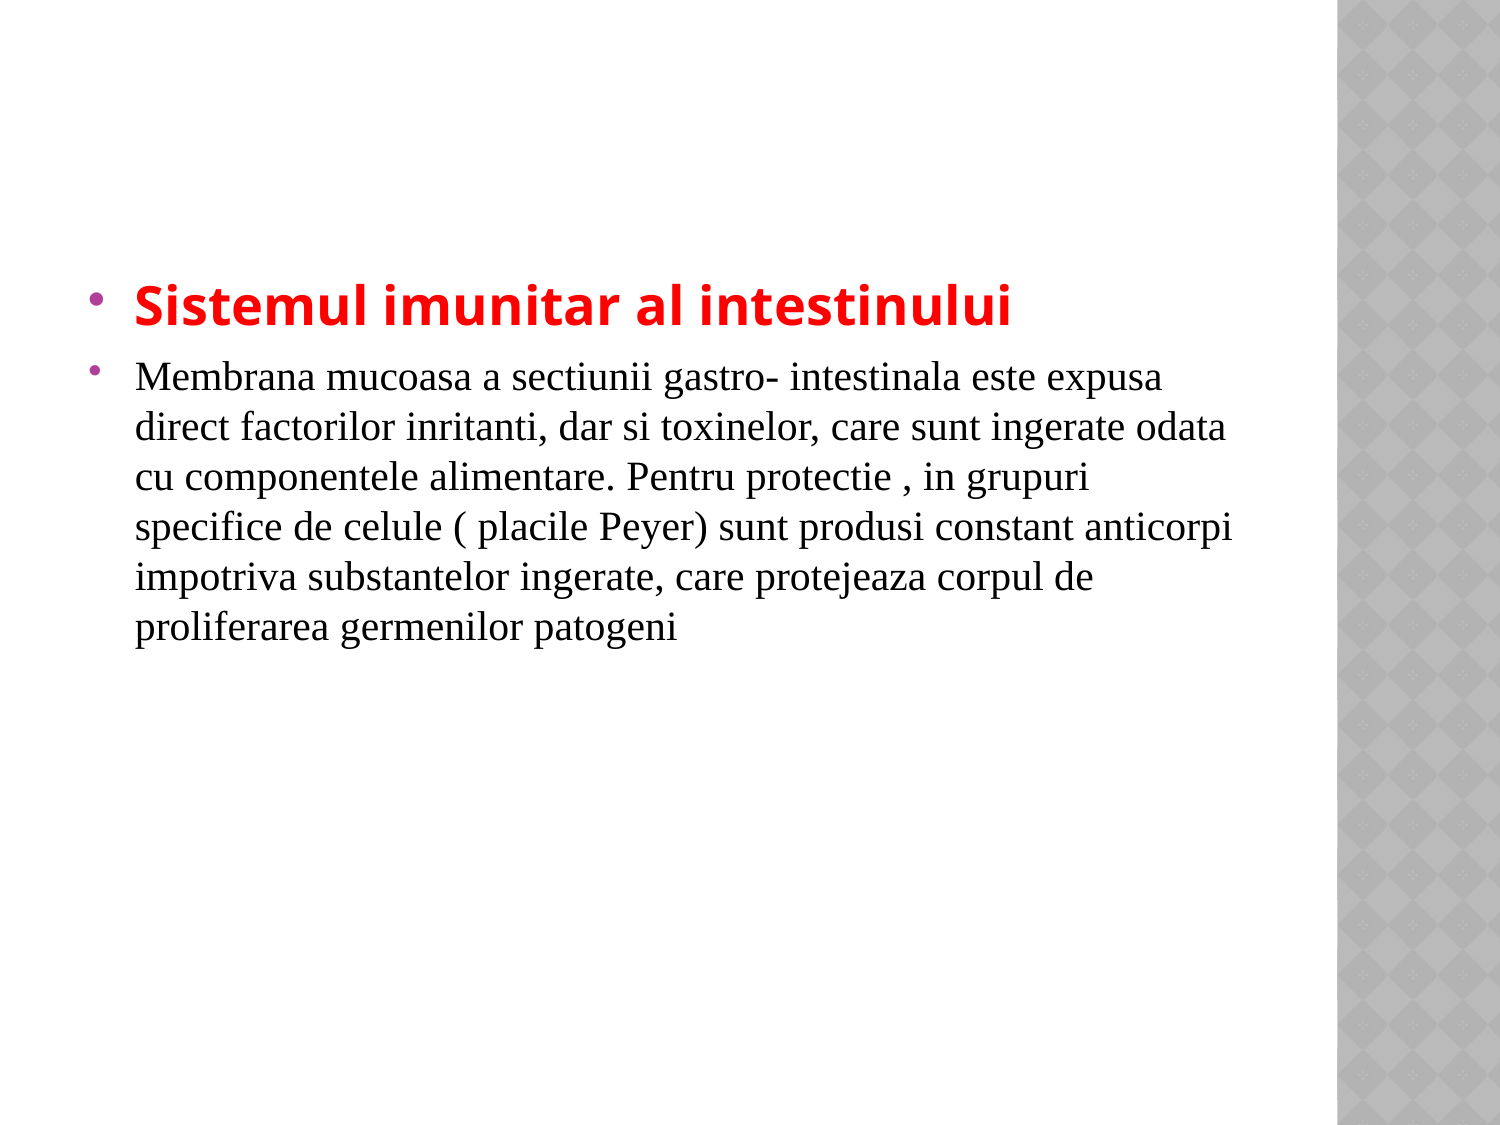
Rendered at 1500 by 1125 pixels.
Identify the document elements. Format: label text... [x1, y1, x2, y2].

list Sistemul imunitar al intestinului Membrana mucoasa a sectiunii gastro- intestinala este expusa direct factorilor inritanti, dar si toxinelor, care sunt ingerate odata cu componentele alimentare. Pentru protectie , in grupuri specifice de celule ( placile Peyer) sunt produsi constant anticorpi impotriva substantelor ingerate, care protejeaza corpul de proliferarea germenilor patogeni [75, 264, 1263, 1059]
